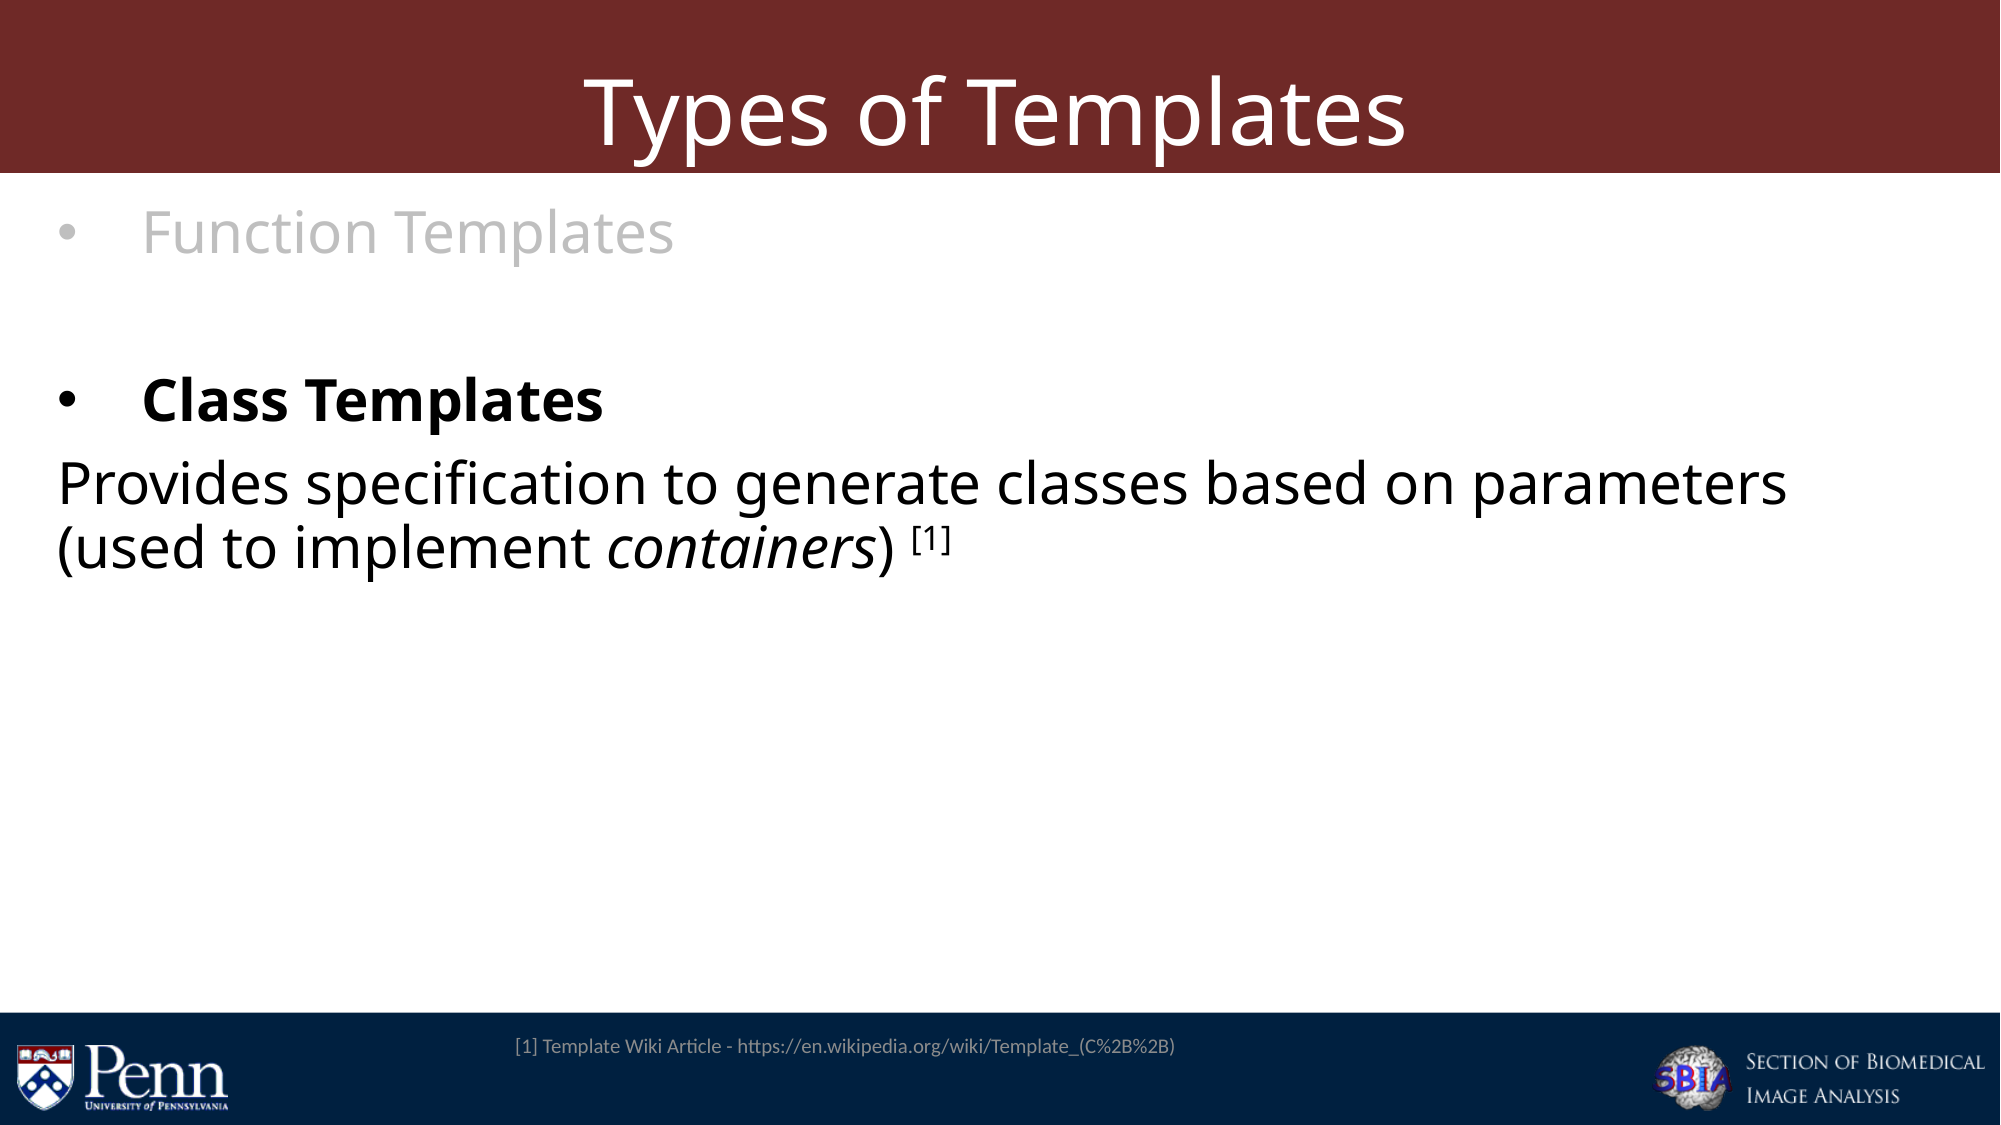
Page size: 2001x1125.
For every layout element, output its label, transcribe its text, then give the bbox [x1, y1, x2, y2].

footer [1] Template Wiki Article - https://en.wikipedia.org/wiki/Template_(C%2B%2B) [500, 1025, 1288, 1100]
list Function Templates Class Templates Provides specification to generate classes based on parameters (used to implement containers) [1] [42, 195, 1952, 1009]
title Types of Templates [42, 0, 1952, 173]
picture [1652, 1044, 1985, 1112]
picture [17, 1045, 228, 1111]
